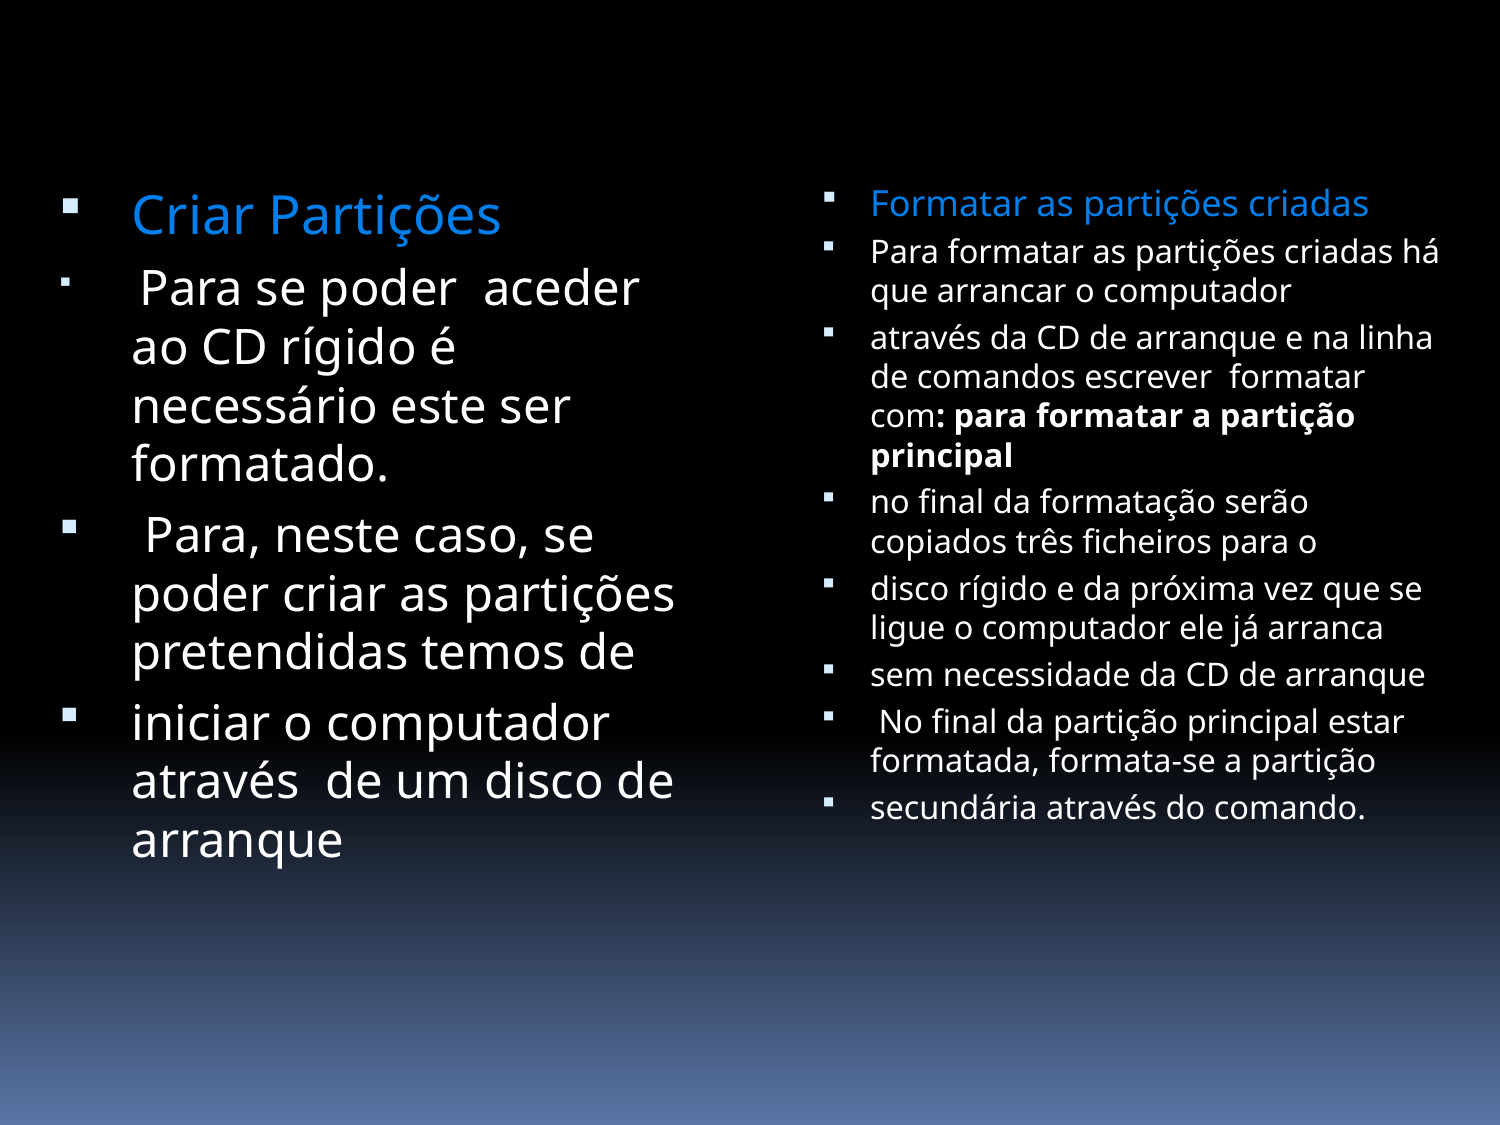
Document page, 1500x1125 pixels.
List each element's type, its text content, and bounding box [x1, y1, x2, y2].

list Formatar as partições criadas Para formatar as partições criadas há que arrancar o computador através da CD de arranque e na linha de comandos escrever formatar com: para formatar a partição principal no final da formatação serão copiados três ficheiros para o disco rígido e da próxima vez que se ligue o computador ele já arranca sem necessidade da CD de arranque No final da partição principal estar formatada, formata-se a partição secundária através do comando. [797, 172, 1460, 901]
list Criar Partições Para se poder aceder ao CD rígido é necessário este ser formatado. Para, neste caso, se poder criar as partições pretendidas temos de iniciar o computador através de um disco de arranque [29, 172, 692, 901]
